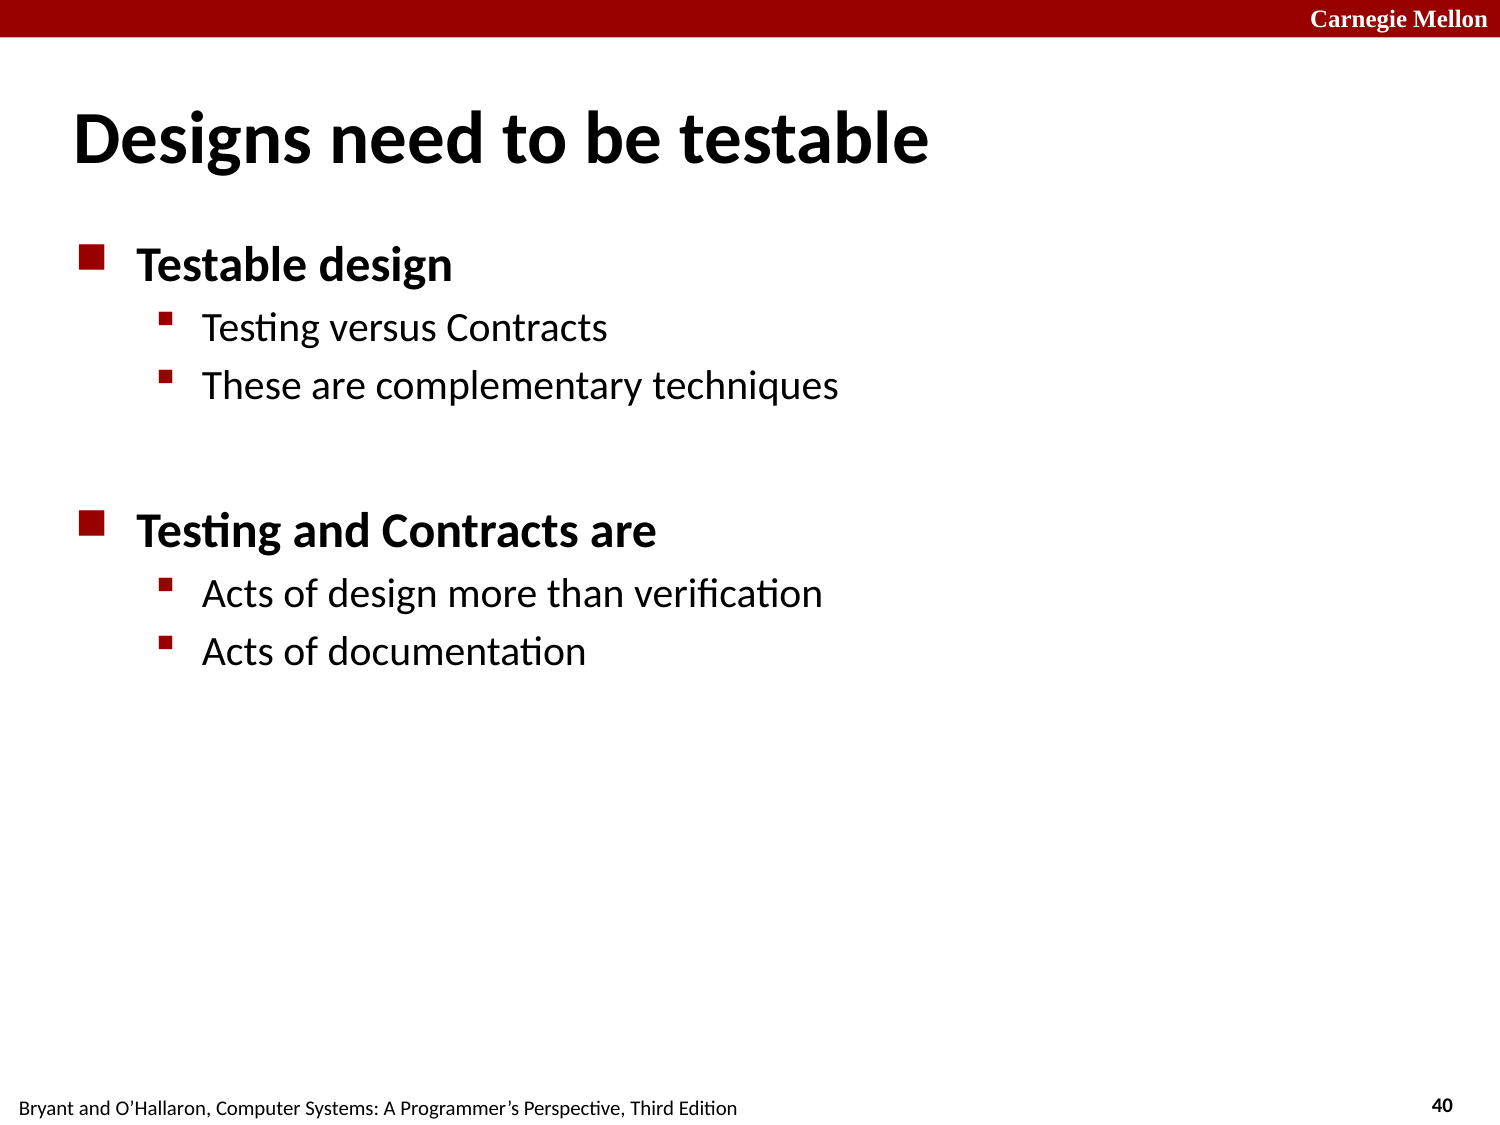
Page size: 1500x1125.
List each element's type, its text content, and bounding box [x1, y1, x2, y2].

title Designs need to be testable [58, 71, 1305, 197]
list Testable design Testing versus Contracts These are complementary techniques Testing and Contracts are Acts of design more than verification Acts of documentation [64, 223, 1361, 1040]
